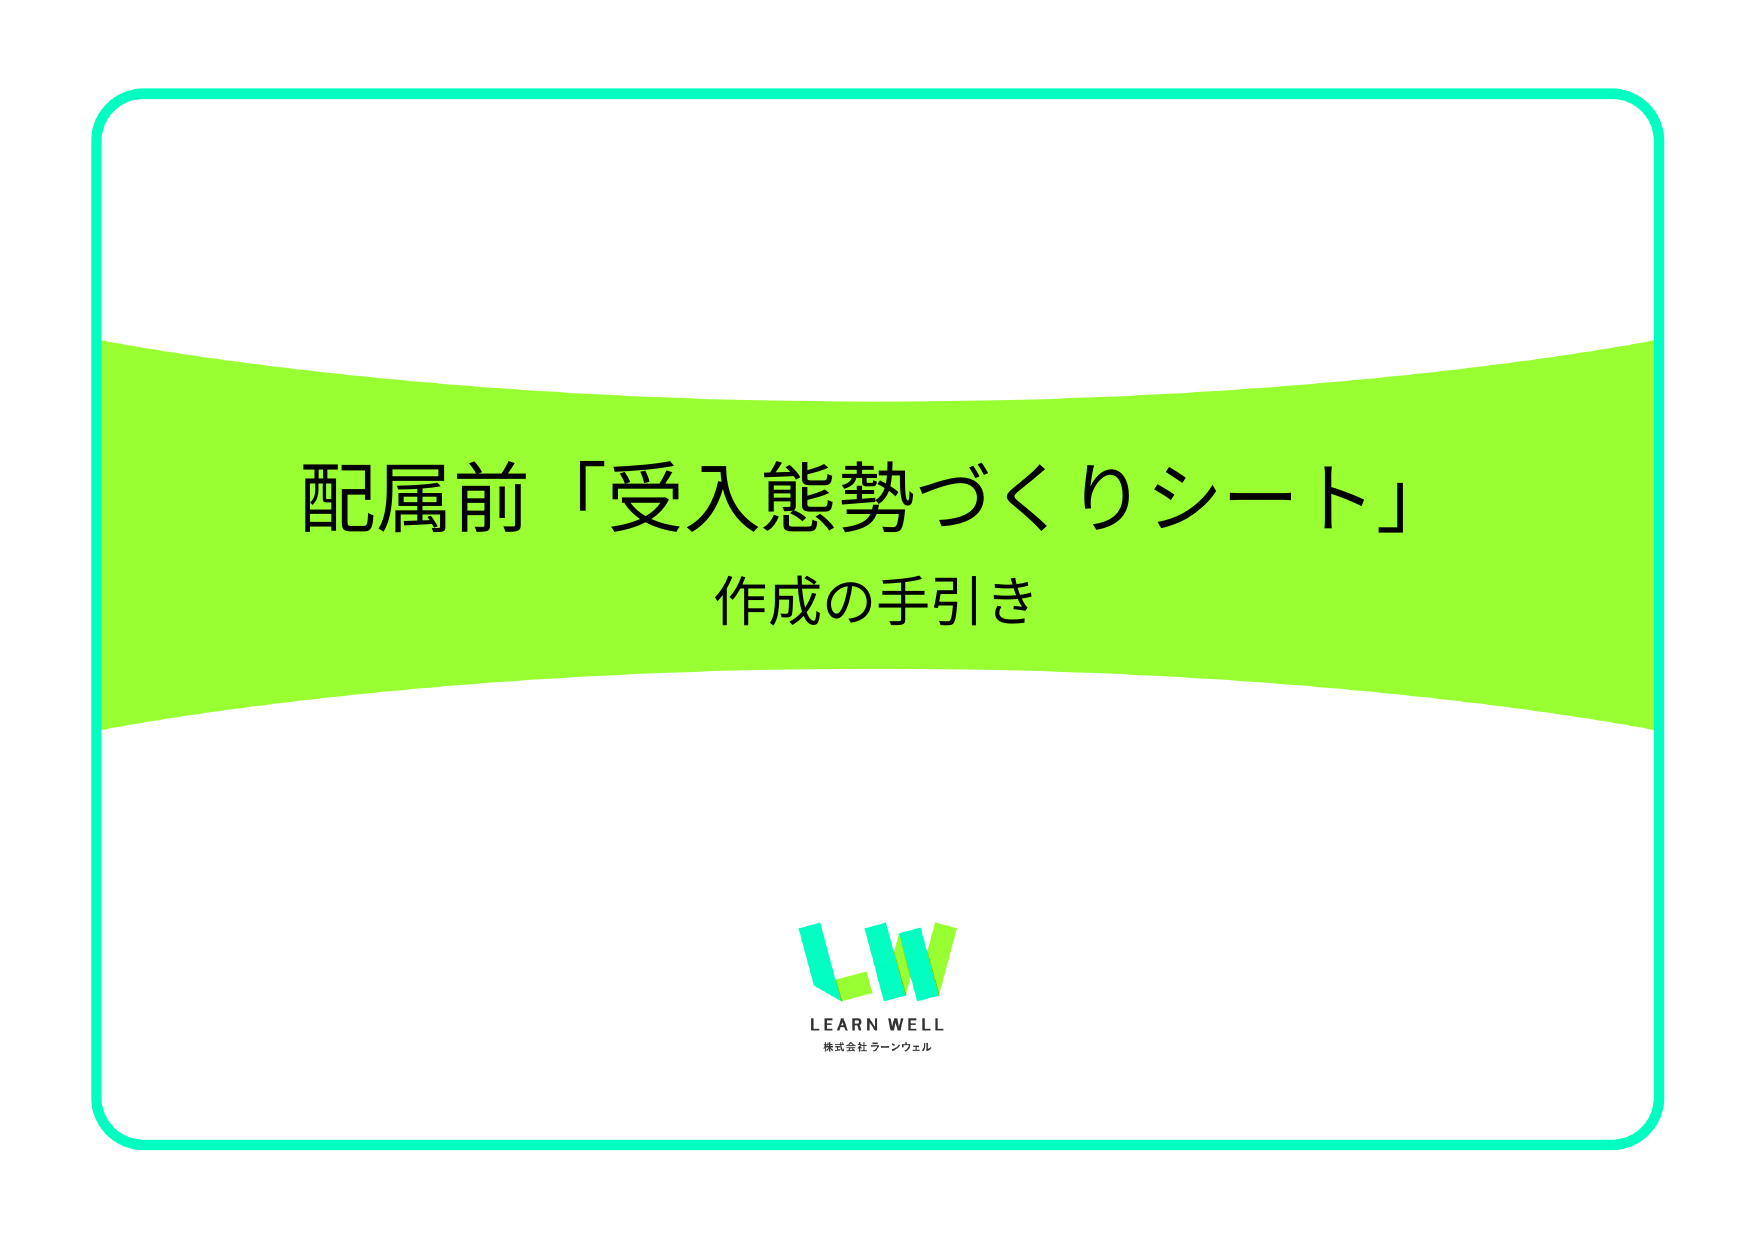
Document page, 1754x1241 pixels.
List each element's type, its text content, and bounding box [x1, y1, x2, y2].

title 配属前「受入態勢づくりシート」 作成の手引き [131, 442, 1622, 642]
picture [0, 0, 1754, 1241]
